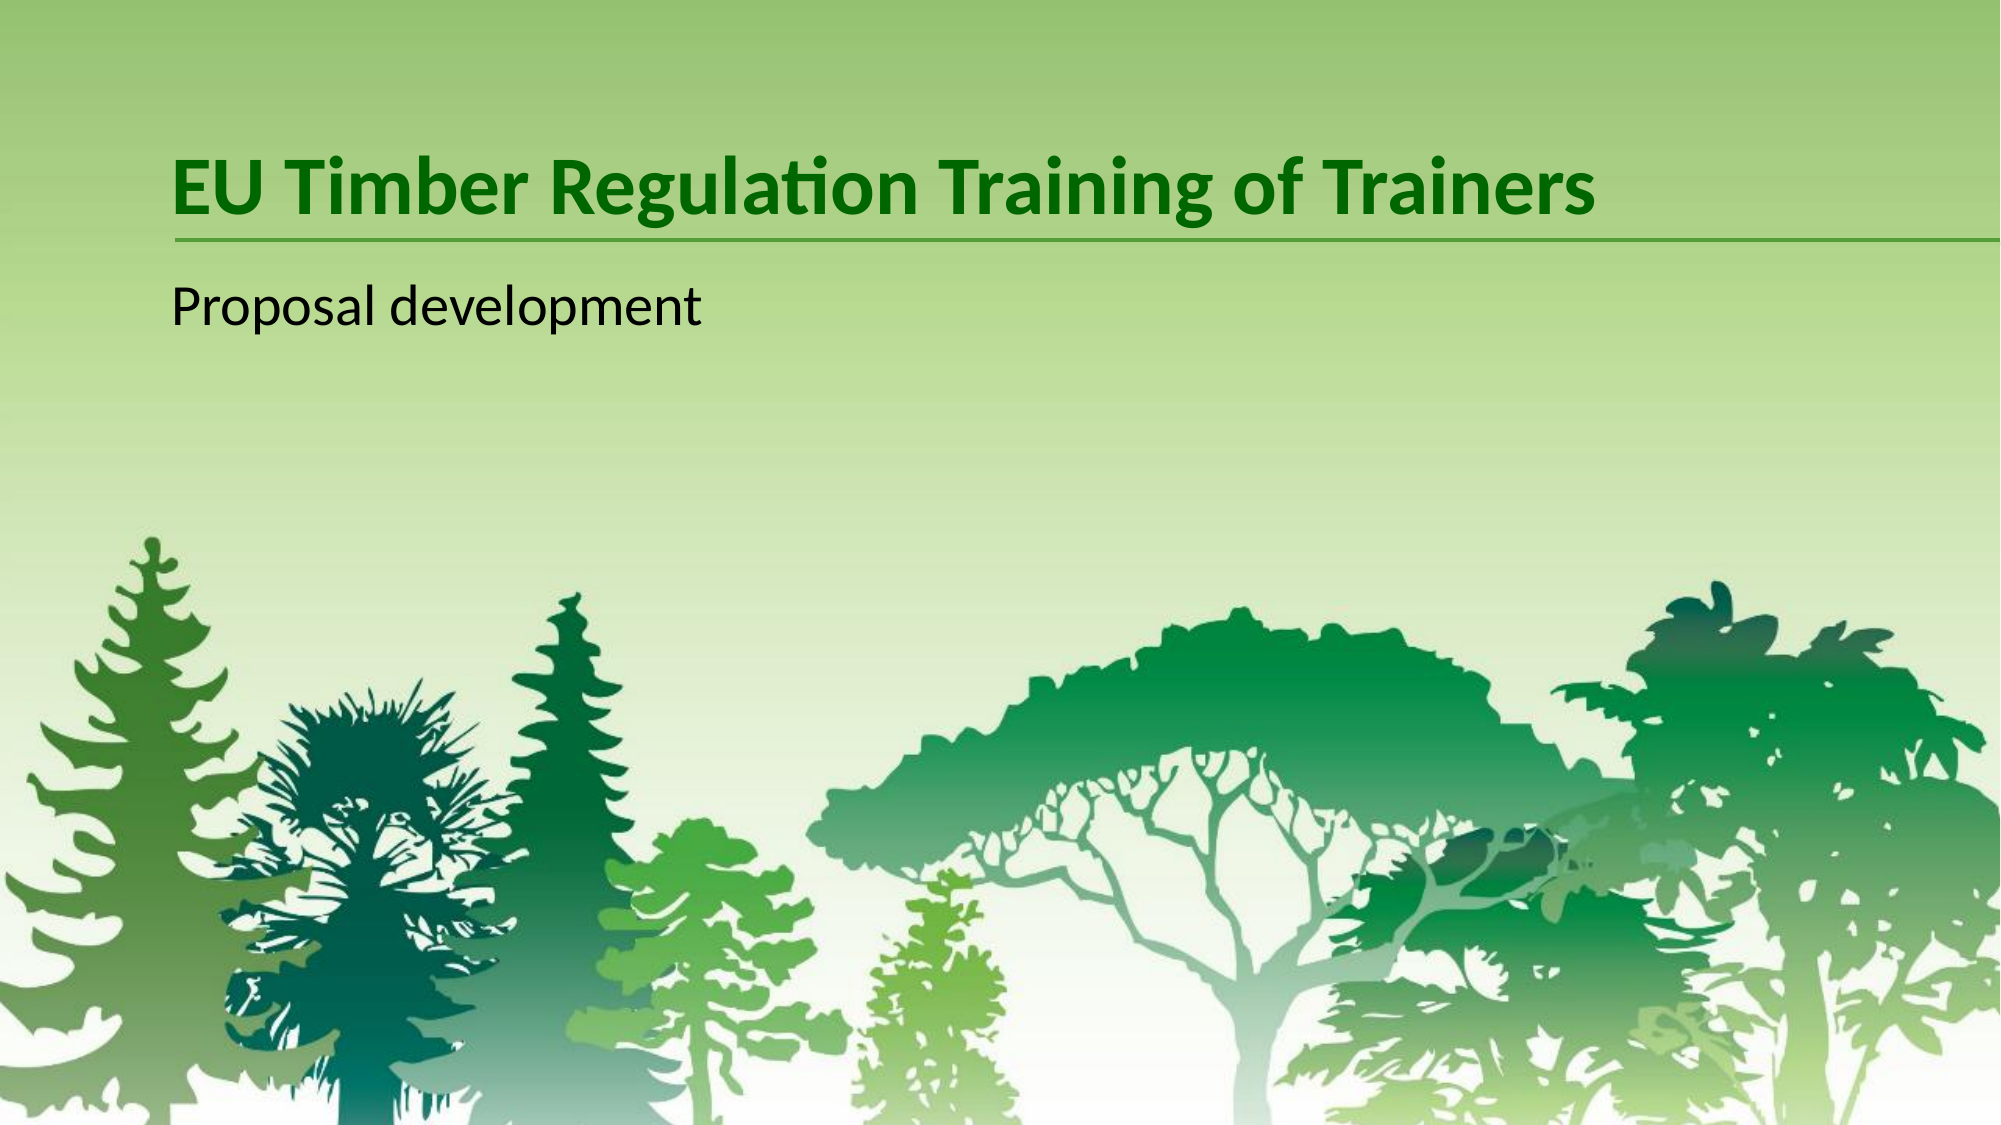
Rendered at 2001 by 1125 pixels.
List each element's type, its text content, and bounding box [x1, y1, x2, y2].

subtitle Proposal development [156, 267, 1657, 540]
picture [0, 0, 2001, 1125]
slide_number 2 [1493, 1065, 1944, 1125]
title EU Timber Regulation Training of Trainers [156, 95, 2000, 241]
